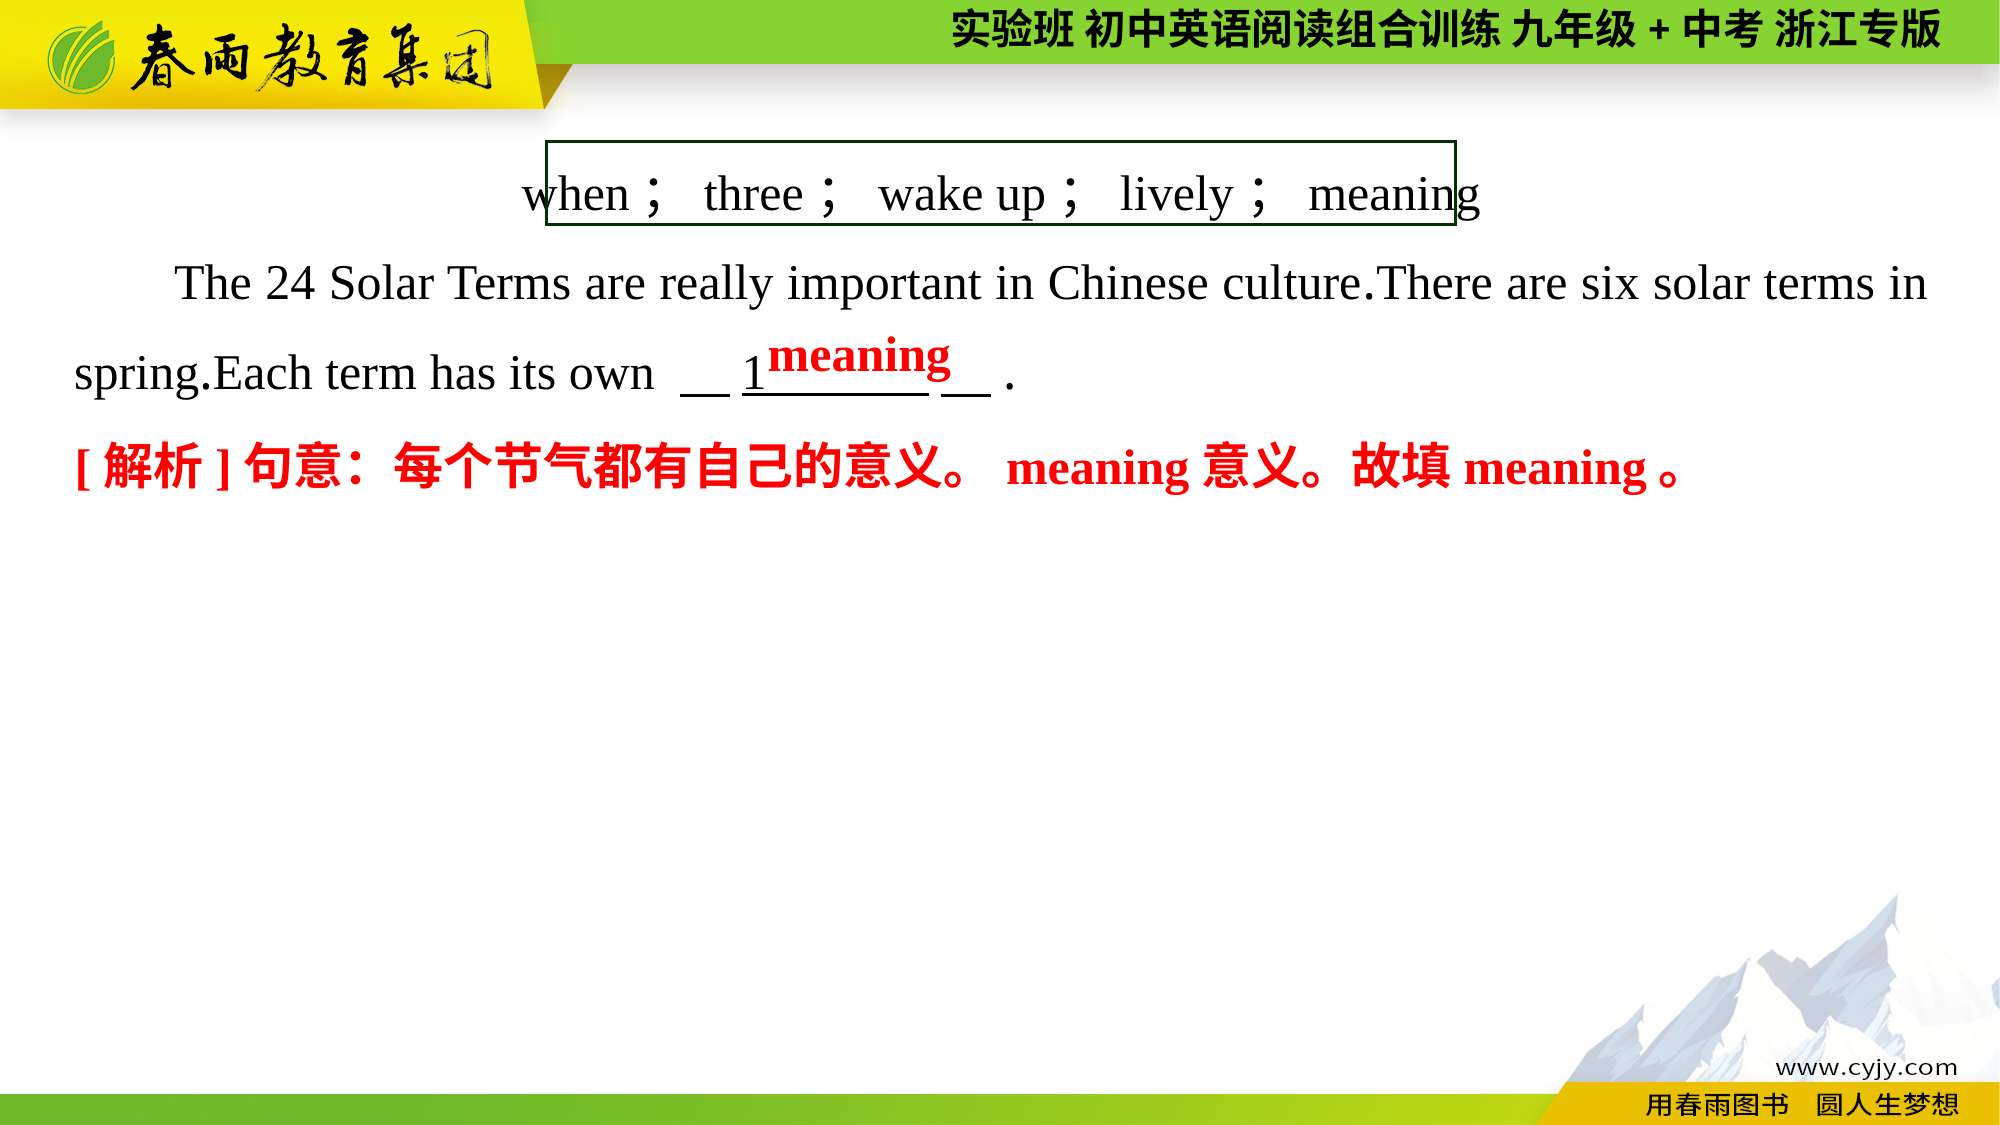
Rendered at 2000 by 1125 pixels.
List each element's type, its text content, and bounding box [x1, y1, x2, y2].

list when；three；wake up；lively；meaning The 24 Solar Terms are really important in Chinese culture.There are six solar terms in spring.Each term has its own 1 . [59, 122, 1944, 397]
picture [0, 0, 2000, 1125]
text_box [解析]句意：每个节气都有自己的意义。meaning意义。故填meaning。 [59, 397, 1944, 503]
text_box meaning [752, 314, 967, 390]
text_box [546, 141, 1456, 225]
